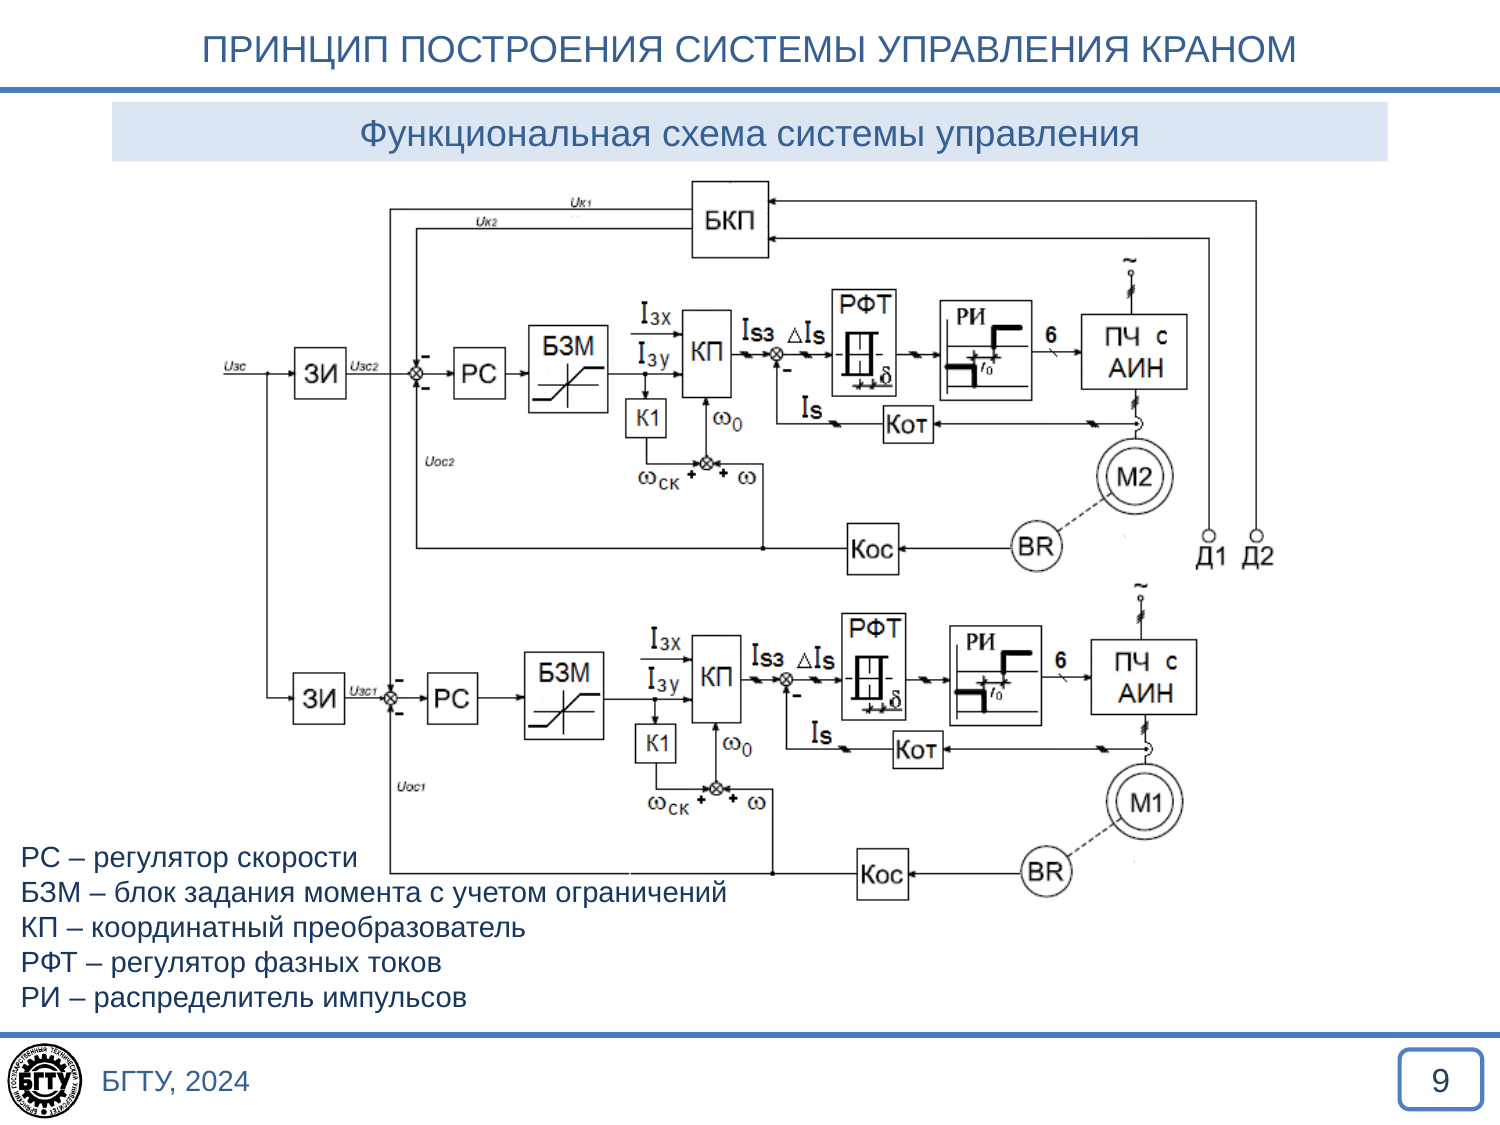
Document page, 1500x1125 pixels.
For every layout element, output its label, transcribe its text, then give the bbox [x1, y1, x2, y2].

picture [217, 170, 1283, 906]
text_box ПРИНЦИП ПОСТРОЕНИЯ СИСТЕМЫ УПРАВЛЕНИЯ КРАНОМ [186, 17, 1314, 78]
text_box Функциональная схема системы управления [112, 101, 1388, 162]
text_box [0, 1034, 1500, 1119]
text_box РС – регулятор скорости БЗМ – блок задания момента с учетом ограничений КП – координатный преобразователь РФТ – регулятор фазных токов РИ – распределитель импульсов [5, 831, 750, 1021]
